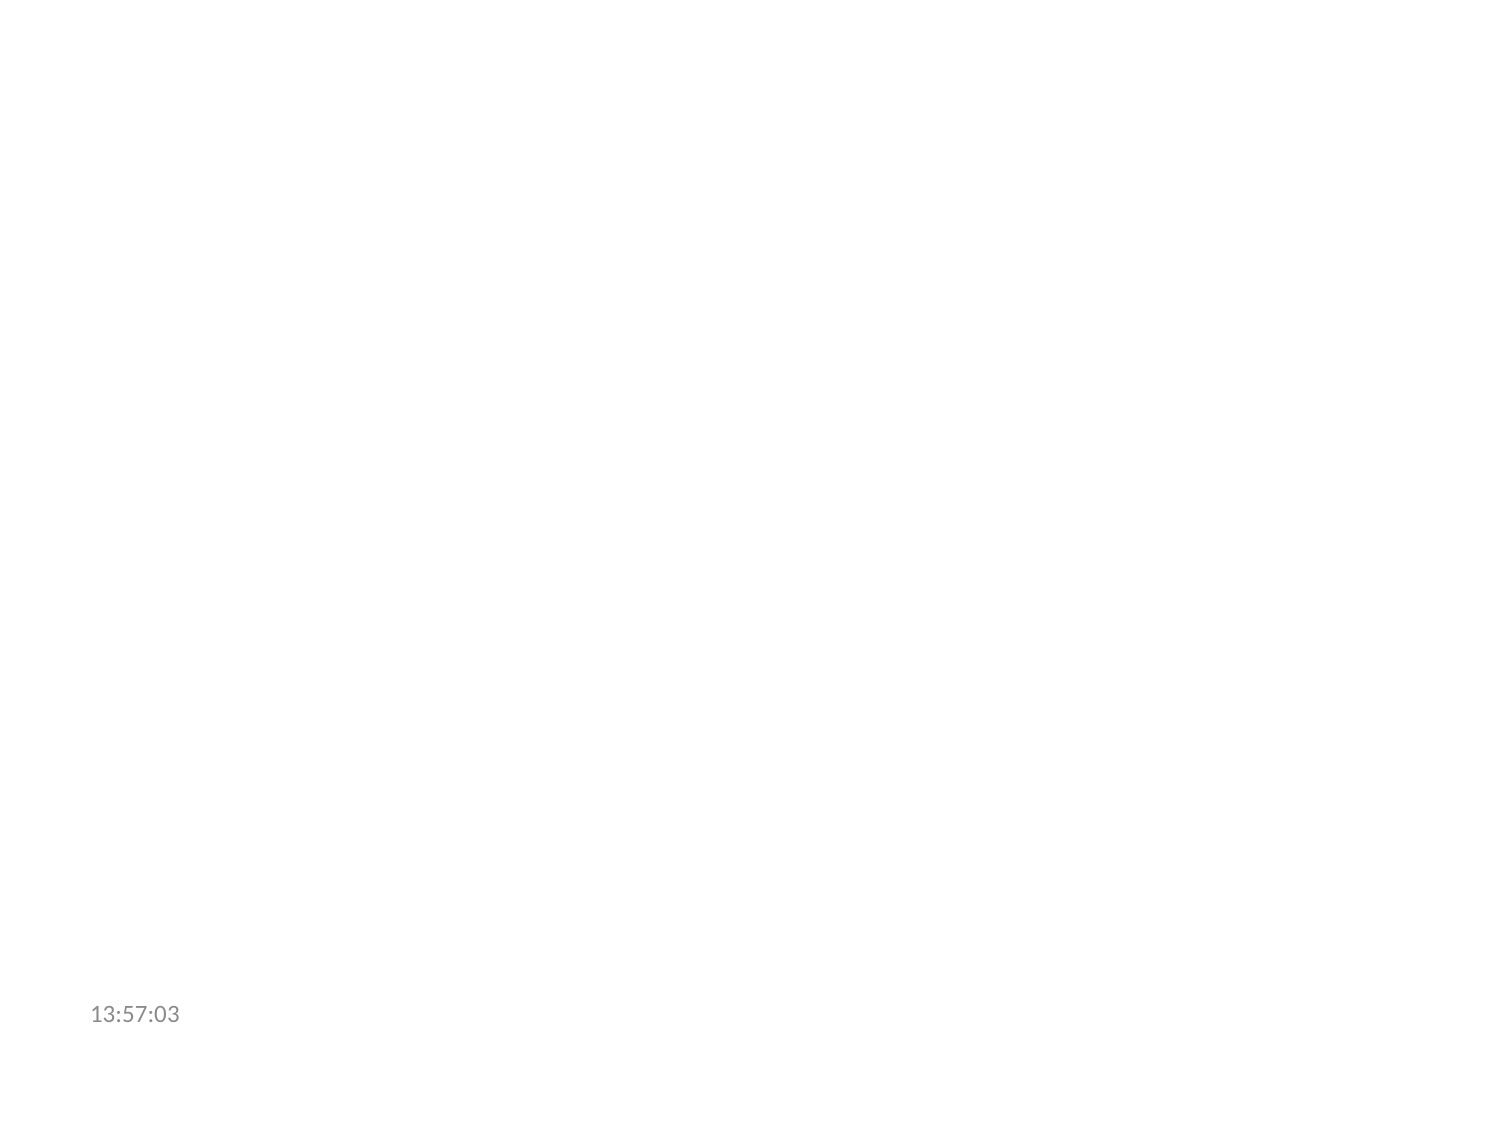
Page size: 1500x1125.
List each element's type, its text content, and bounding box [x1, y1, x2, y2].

text_box 15:35:09 [75, 982, 425, 1043]
